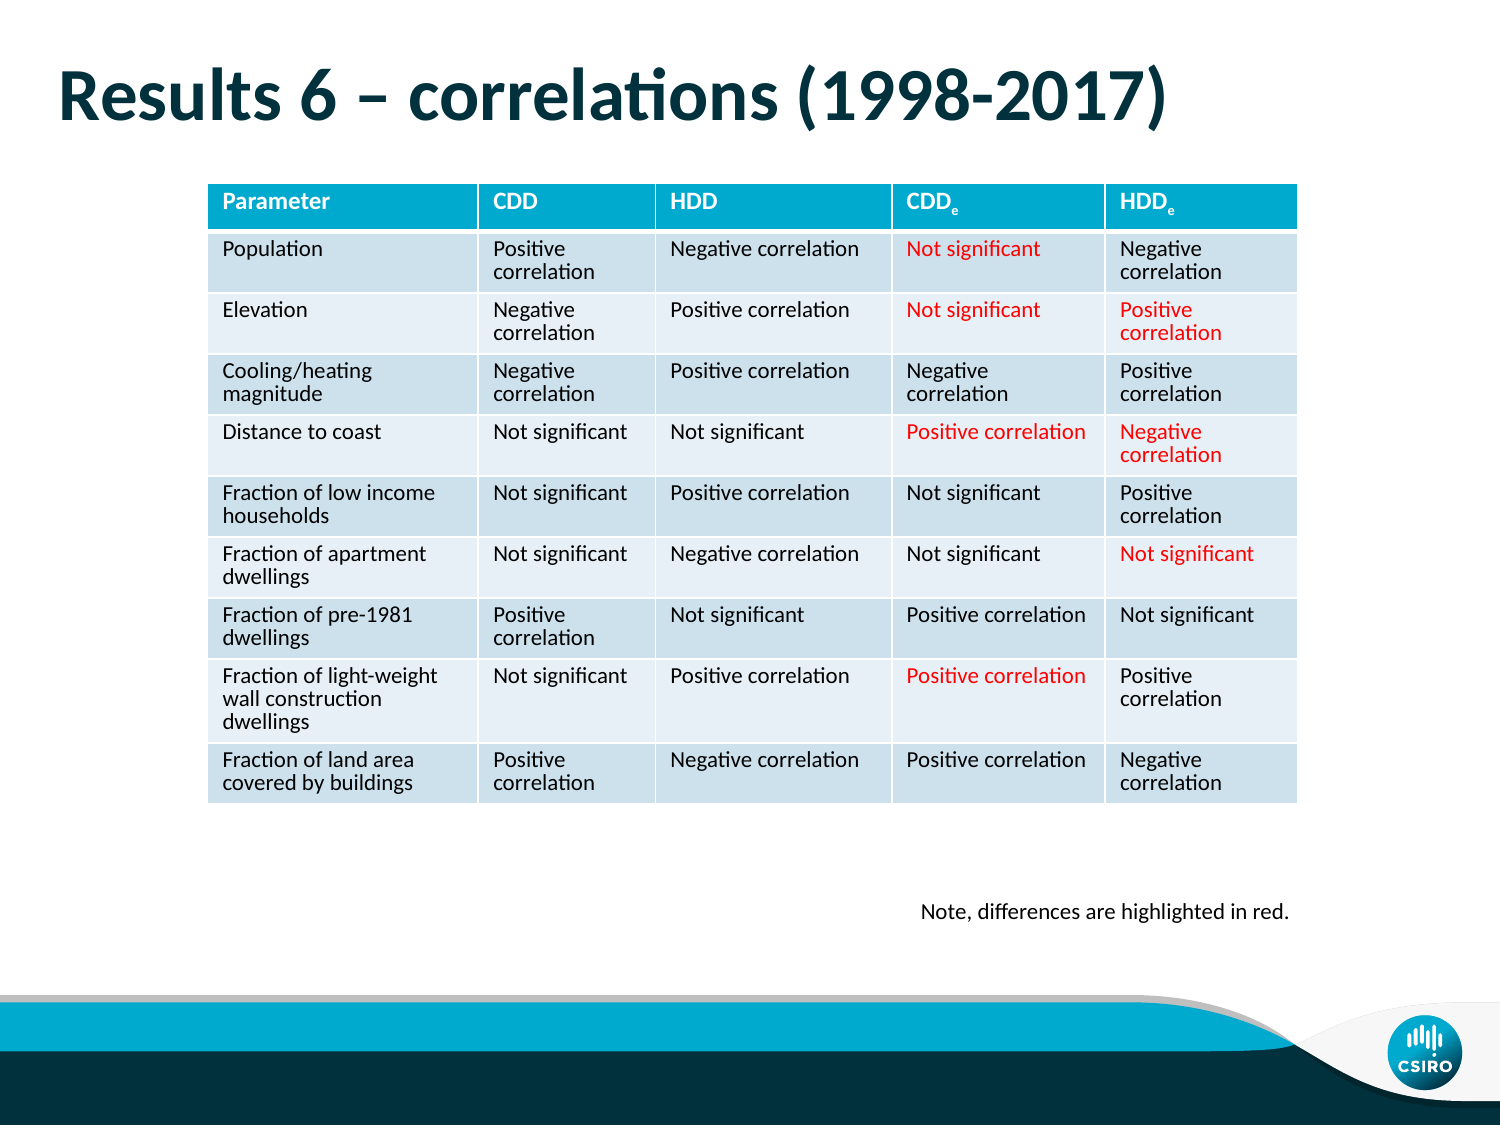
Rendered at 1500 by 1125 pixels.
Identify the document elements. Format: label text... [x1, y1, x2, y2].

text_box Note, differences are highlighted in red. [906, 889, 1306, 932]
title Results 6 – correlations (1998-2017) [58, 45, 1447, 185]
